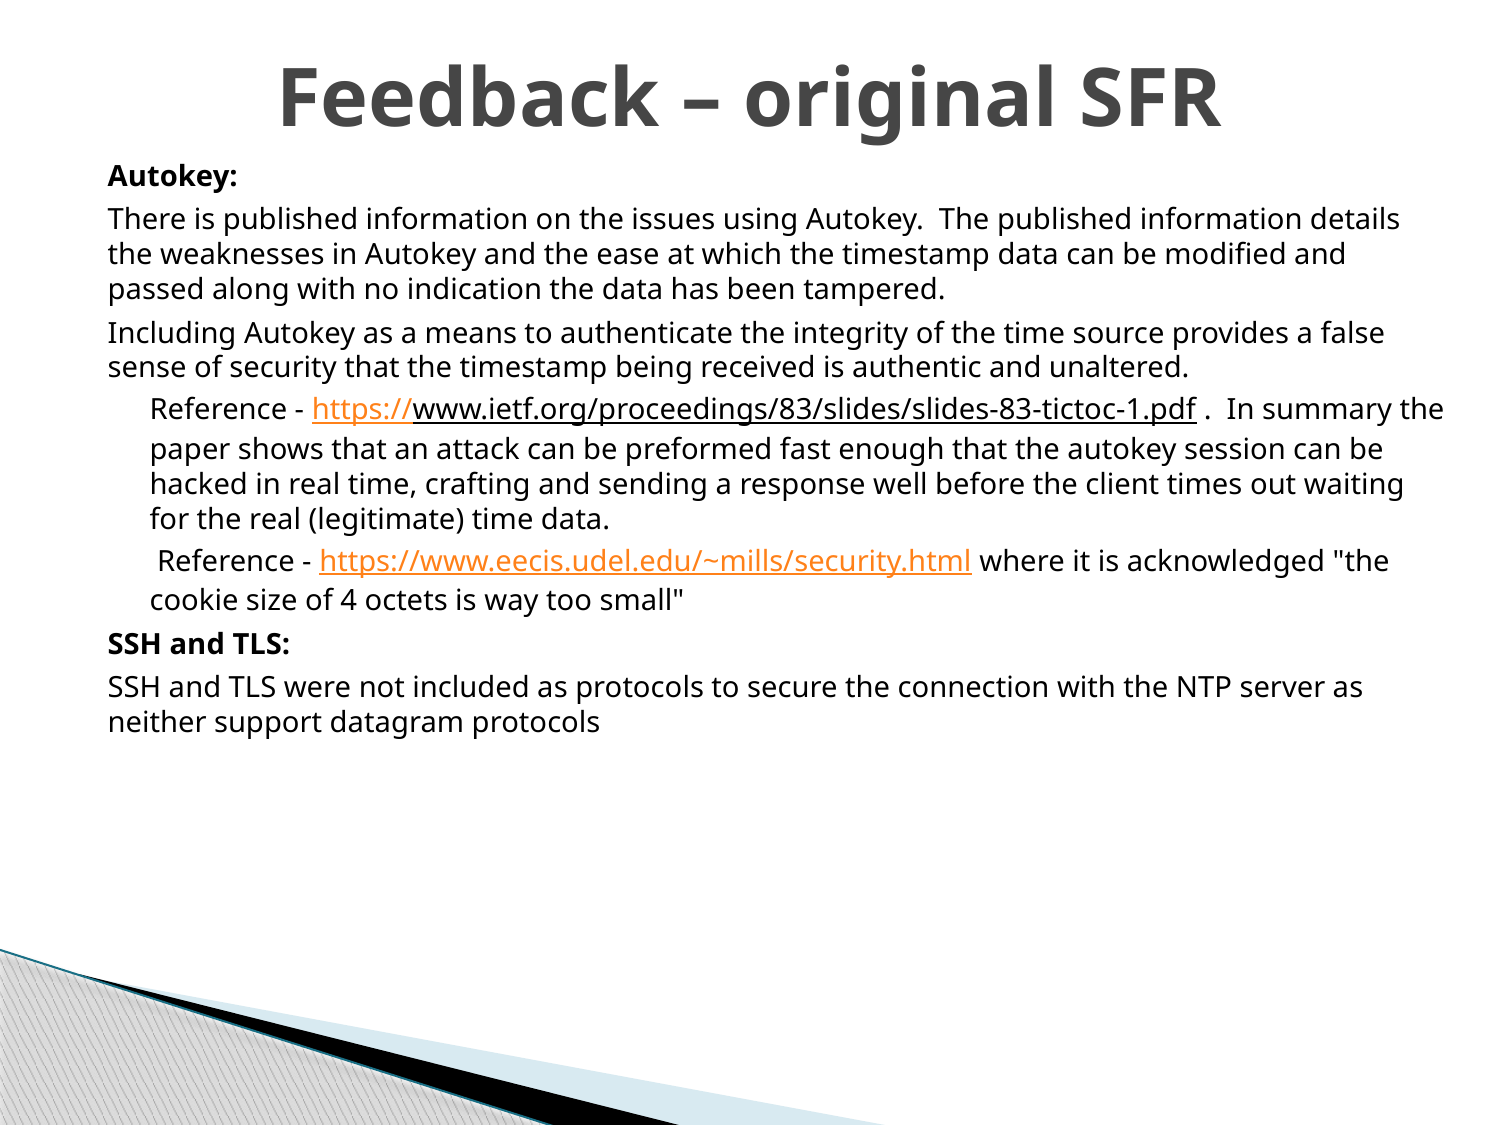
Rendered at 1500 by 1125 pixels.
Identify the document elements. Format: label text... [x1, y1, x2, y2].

title Feedback – original SFR [74, 37, 1425, 150]
list Autokey: There is published information on the issues using Autokey. The published information details the weaknesses in Autokey and the ease at which the timestamp data can be modified and passed along with no indication the data has been tampered. Including Autokey as a means to authenticate the integrity of the time source provides a false sense of security that the timestamp being received is authentic and unaltered. Reference - https://www.ietf.org/proceedings/83/slides/slides-83-tictoc-1.pdf . In summary the paper shows that an attack can be preformed fast enough that the autokey session can be hacked in real time, crafting and sending a response well before the client times out waiting for the real (legitimate) time data. Reference - https://www.eecis.udel.edu/~mills/security.html where it is acknowledged "the cookie size of 4 octets is way too small" SSH and TLS: SSH and TLS were not included as protocols to secure the connection with the NTP server as neither support datagram protocols [74, 149, 1466, 1025]
